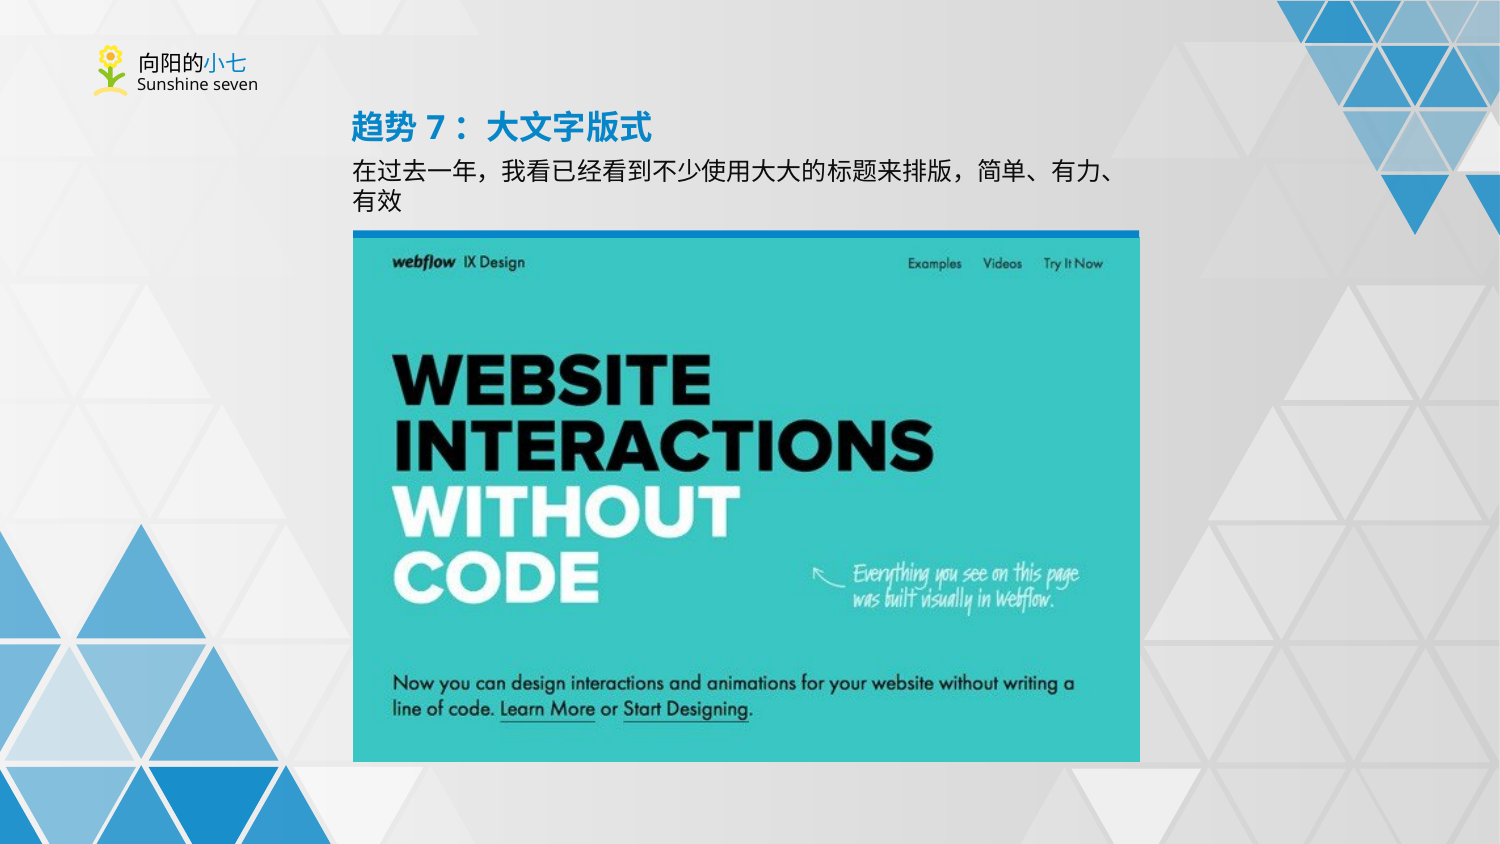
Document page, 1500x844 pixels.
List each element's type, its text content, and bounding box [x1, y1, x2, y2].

text_box 在过去一年，我看已经看到不少使用大大的标题来排版，简单、有力、有效 [337, 148, 1158, 223]
text_box 趋势7：大文字版式 [337, 98, 1001, 148]
picture [352, 239, 1140, 763]
text_box [351, 228, 1141, 239]
